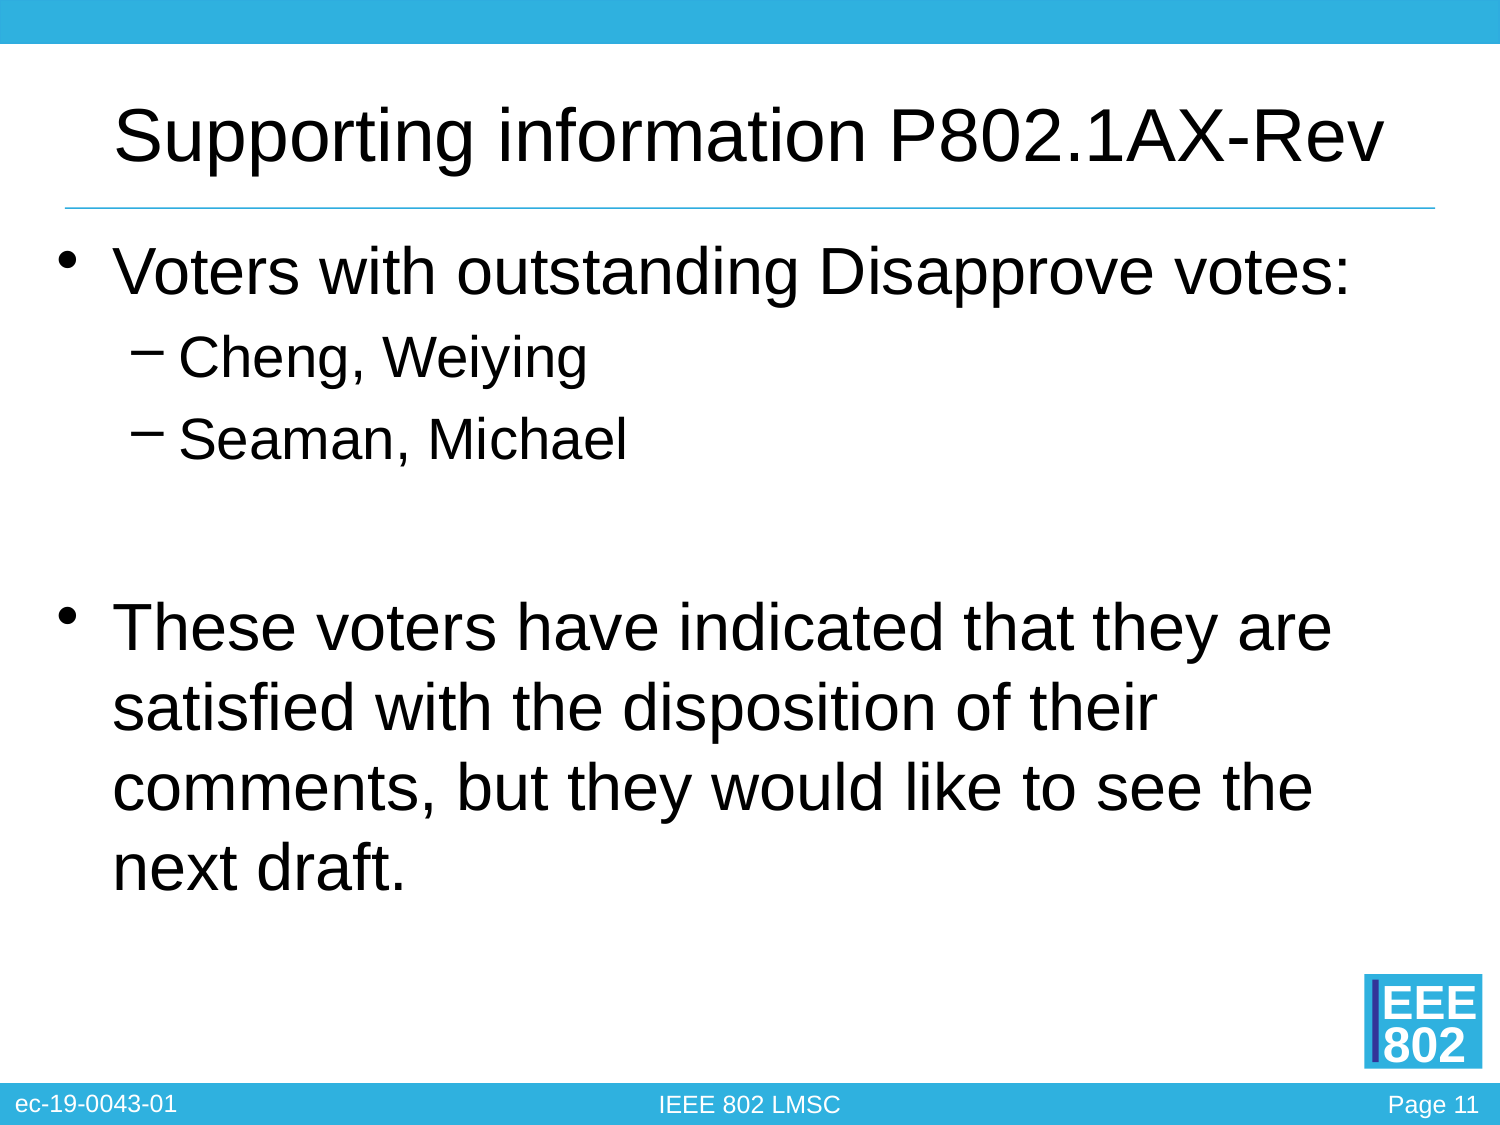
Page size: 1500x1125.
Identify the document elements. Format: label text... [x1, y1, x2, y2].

list Voters with outstanding Disapprove votes: Cheng, Weiying Seaman, Michael These voters have indicated that they are satisfied with the disposition of their comments, but they would like to see the next draft. [41, 220, 1392, 963]
title Supporting information P802.1AX-Rev [75, 66, 1425, 197]
